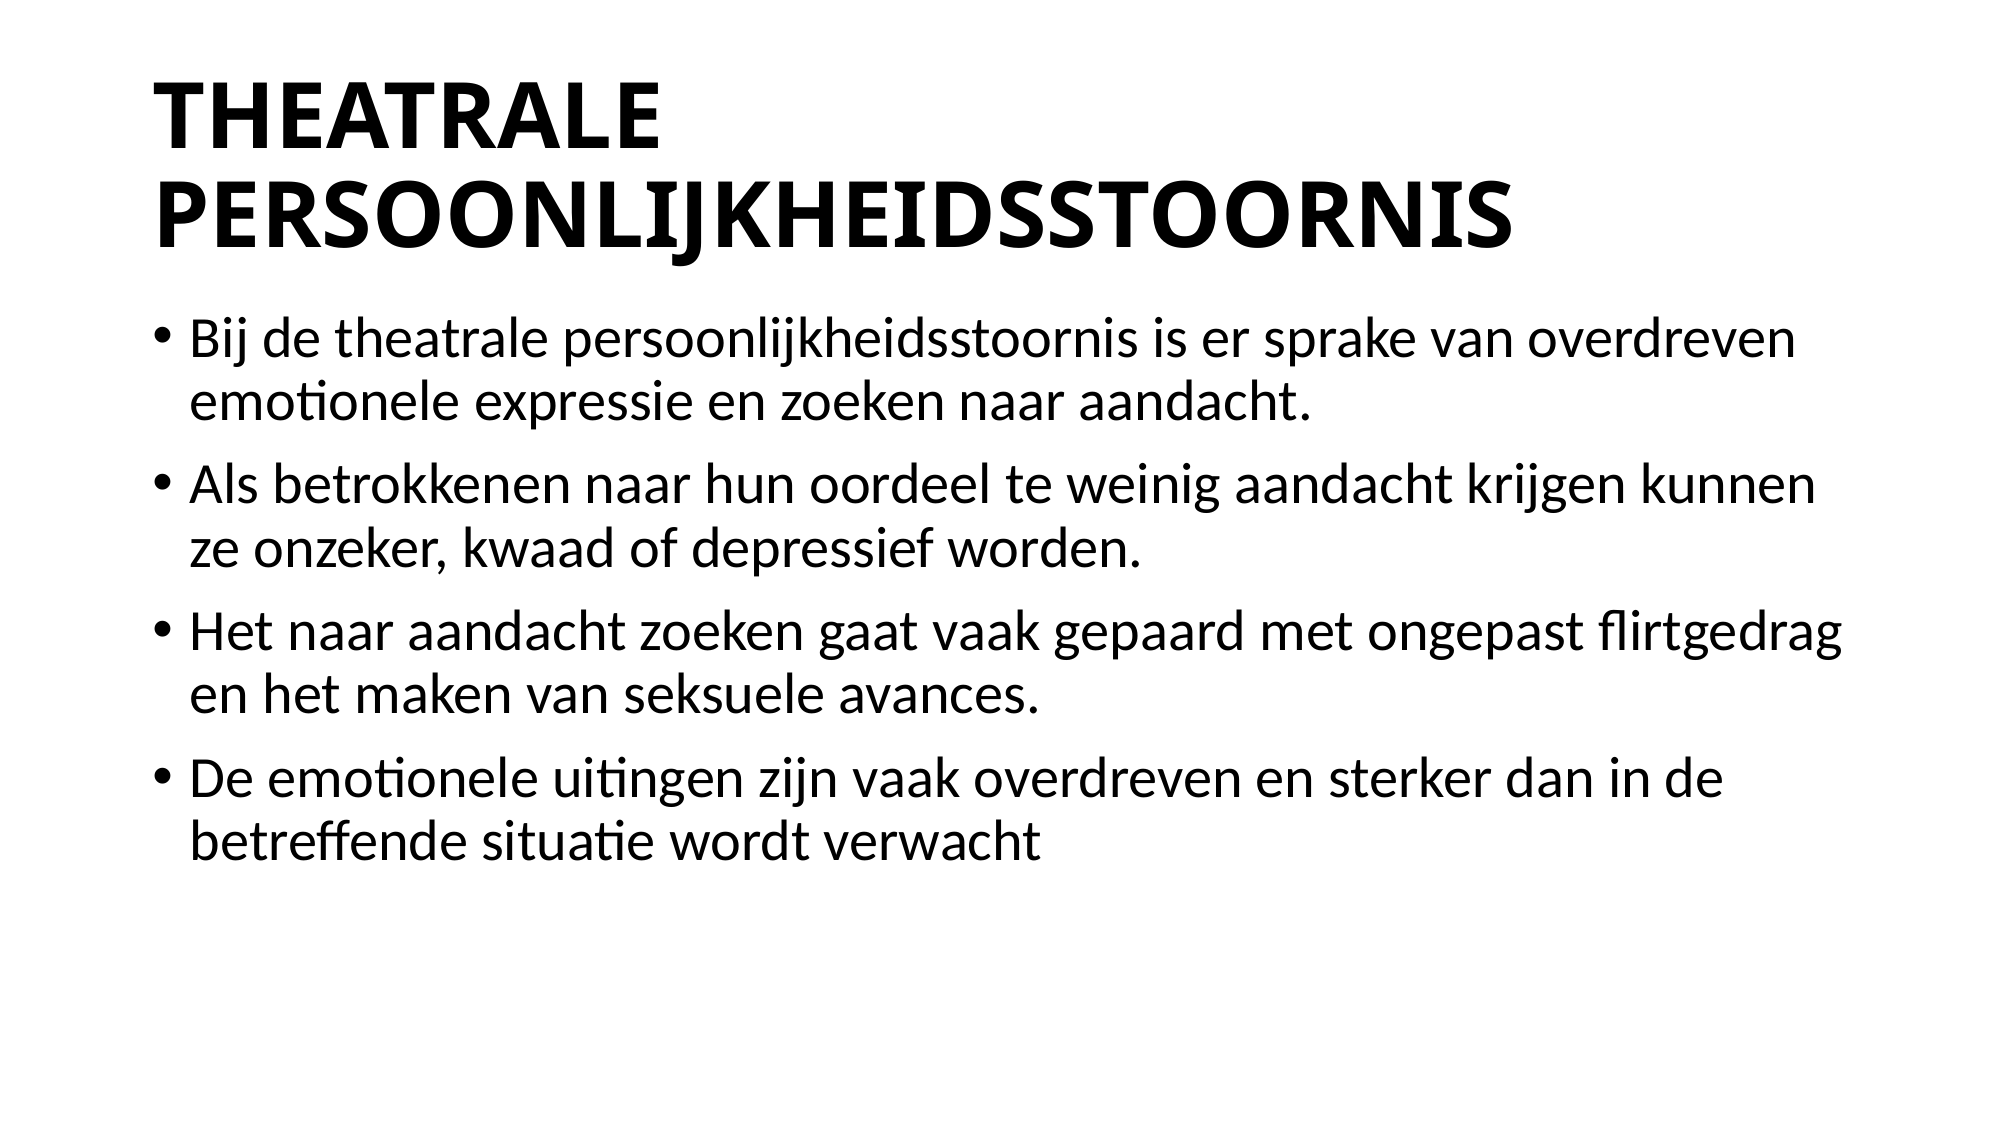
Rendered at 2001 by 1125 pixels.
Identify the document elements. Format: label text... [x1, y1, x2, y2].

title Theatrale persoonlijkheidsstoornis [137, 59, 1863, 278]
list Bij de theatrale persoonlijkheidsstoornis is er sprake van overdreven emotionele expressie en zoeken naar aandacht. Als betrokkenen naar hun oordeel te weinig aandacht krijgen kunnen ze onzeker, kwaad of depressief worden. Het naar aandacht zoeken gaat vaak gepaard met ongepast flirtgedrag en het maken van seksuele avances. De emotionele uitingen zijn vaak overdreven en sterker dan in de betreffende situatie wordt verwacht [137, 299, 1863, 1014]
